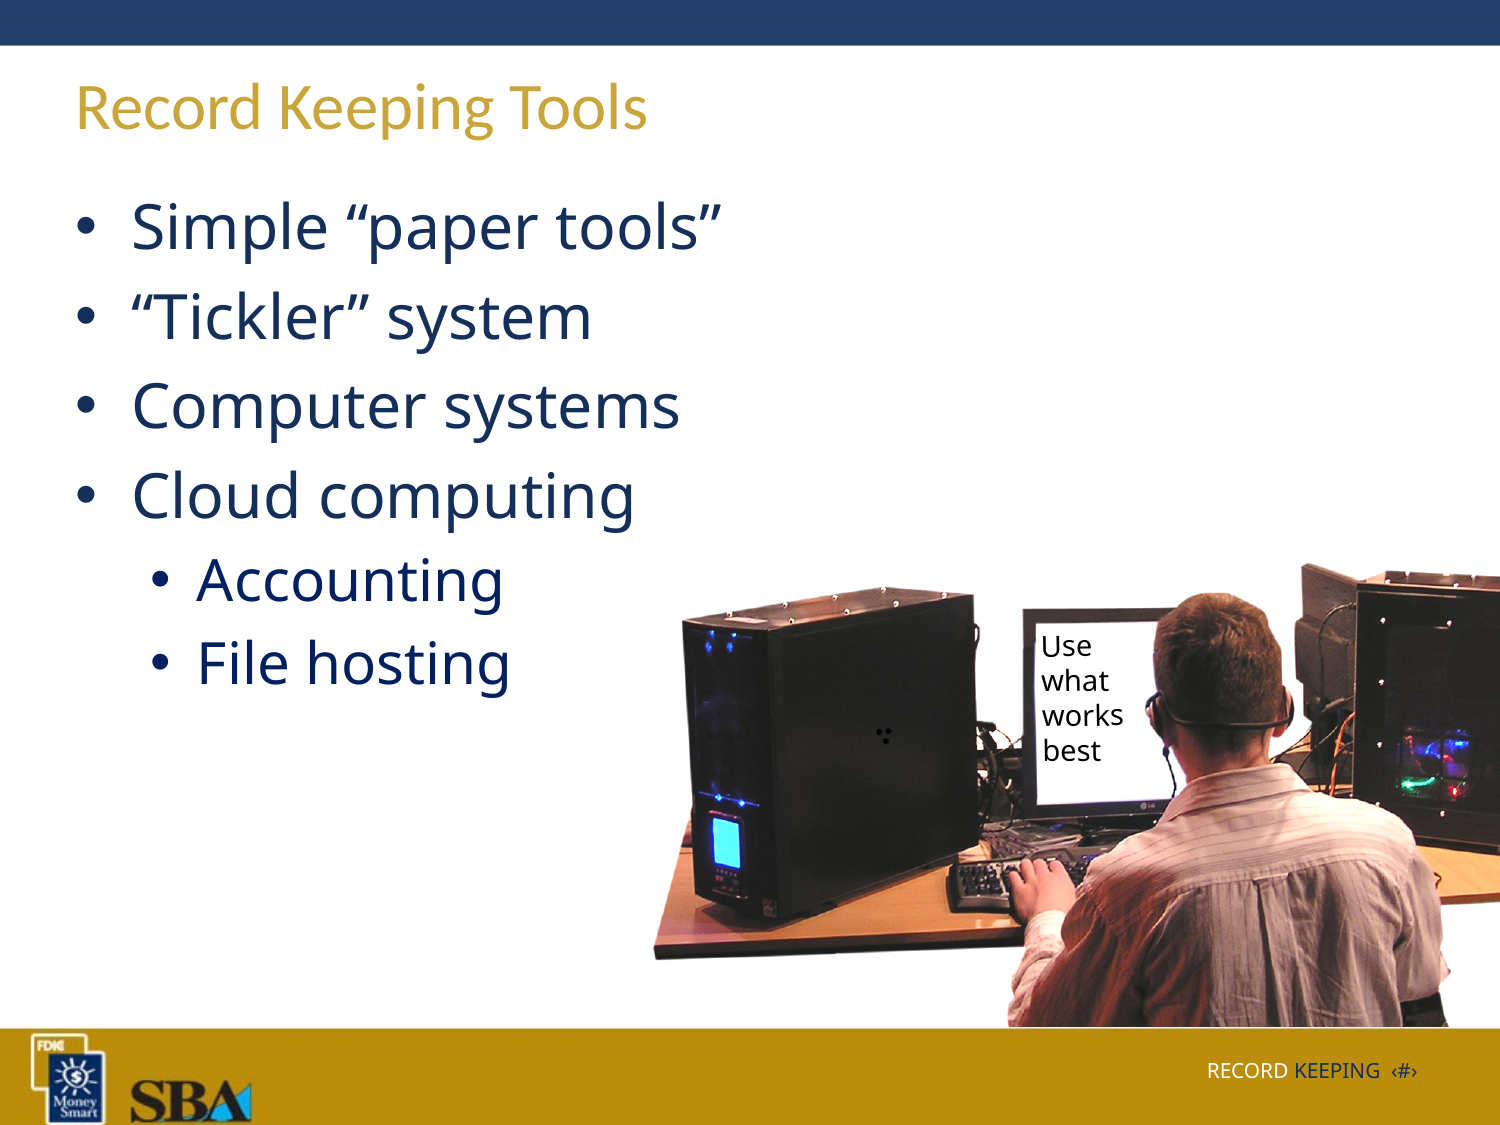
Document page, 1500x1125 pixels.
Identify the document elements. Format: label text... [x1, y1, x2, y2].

list Simple “paper tools” “Tickler” system Computer systems Cloud computing Accounting File hosting [74, 186, 1426, 888]
picture [0, 0, 1500, 1125]
title Record Keeping Tools [74, 61, 1426, 159]
